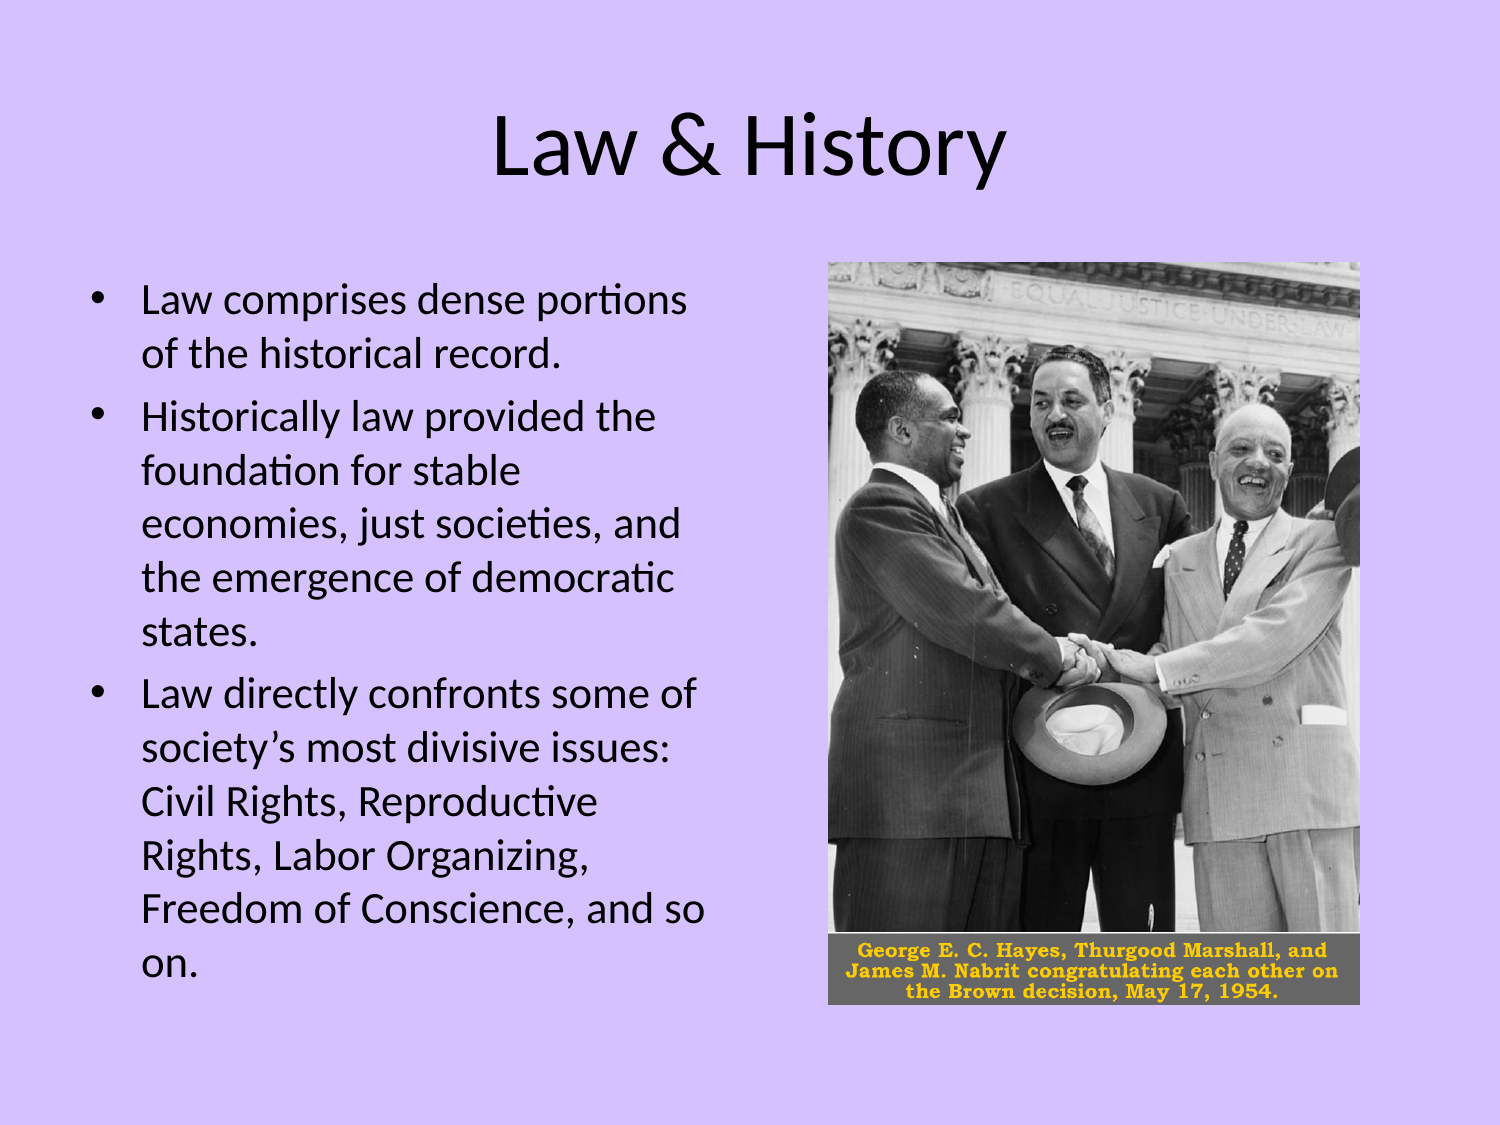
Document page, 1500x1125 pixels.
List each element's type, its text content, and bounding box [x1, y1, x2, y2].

list Law comprises dense portions of the historical record. Historically law provided the foundation for stable economies, just societies, and the emergence of democratic states. Law directly confronts some of society’s most divisive issues: Civil Rights, Reproductive Rights, Labor Organizing, Freedom of Conscience, and so on. [75, 262, 738, 1005]
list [827, 262, 1360, 1006]
title Law & History [75, 45, 1425, 233]
